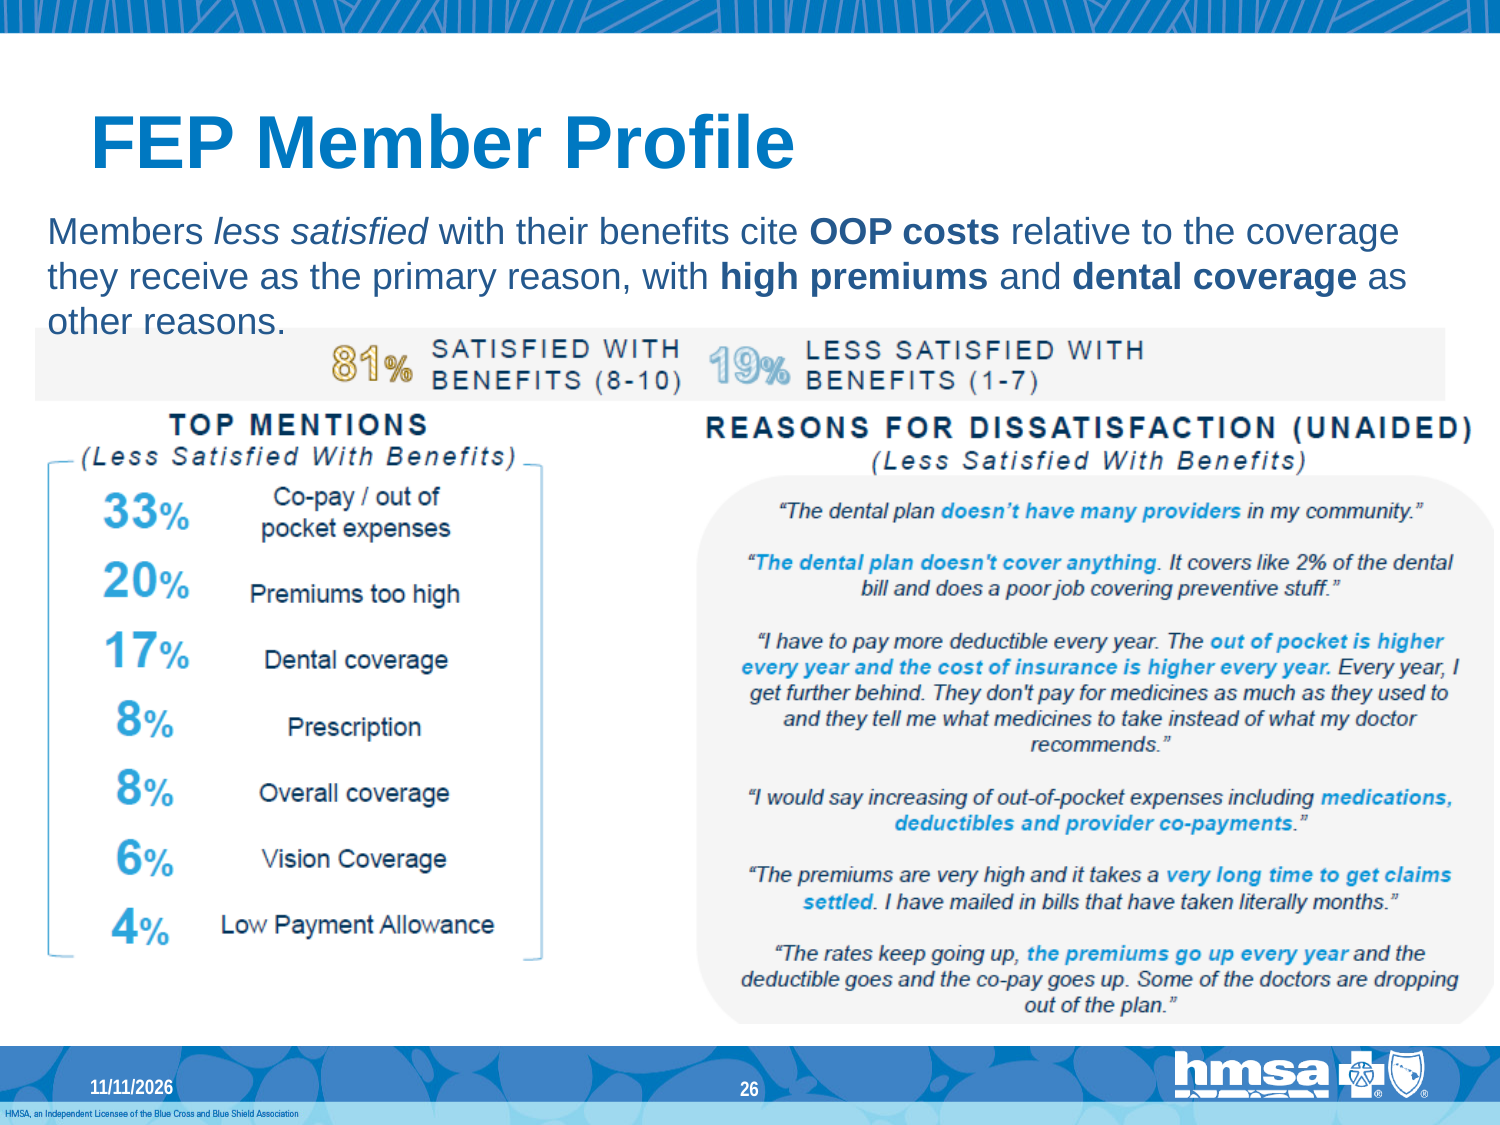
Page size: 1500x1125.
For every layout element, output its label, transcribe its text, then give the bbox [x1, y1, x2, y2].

text_box Members less satisfied with their benefits cite OOP costs relative to the coverage they receive as the primary reason, with high premiums and dental coverage as other reasons. [32, 199, 1446, 316]
title FEP Member Profile [75, 45, 1425, 199]
slide_number 26 [725, 1064, 1075, 1113]
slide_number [75, 1059, 425, 1113]
picture [0, 1046, 1500, 1125]
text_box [23, 318, 1494, 1044]
picture [0, 0, 1500, 34]
